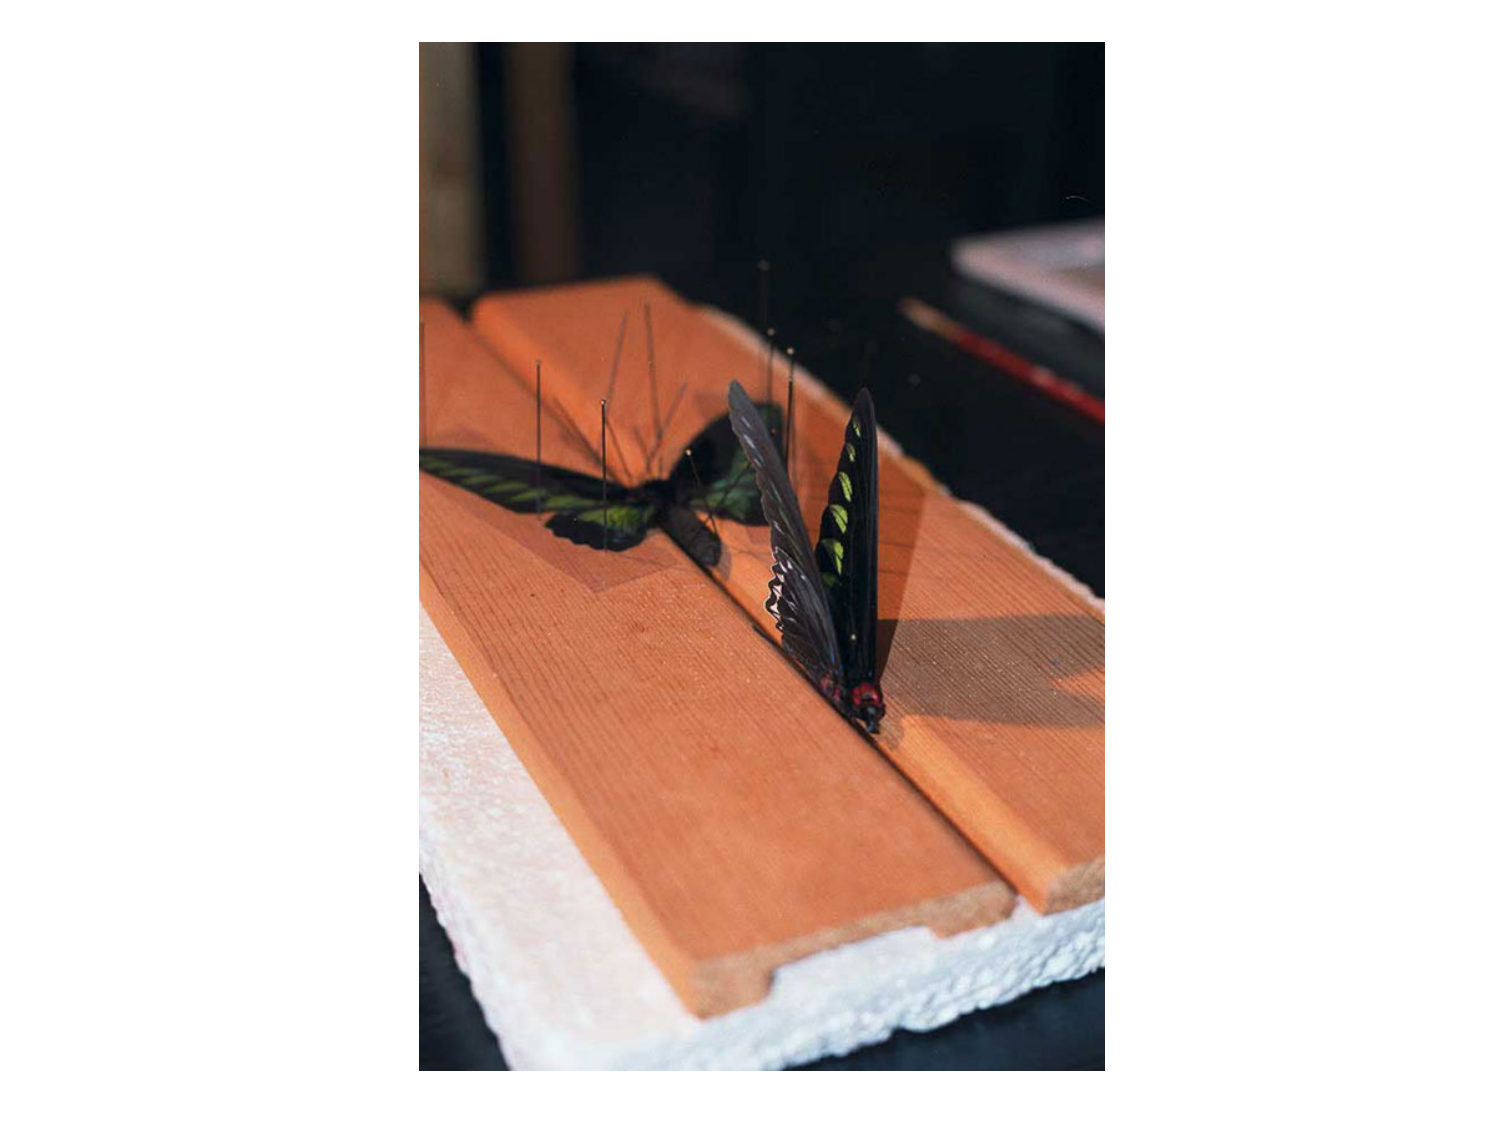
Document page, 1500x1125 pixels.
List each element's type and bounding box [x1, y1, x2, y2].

picture [418, 42, 1105, 1071]
